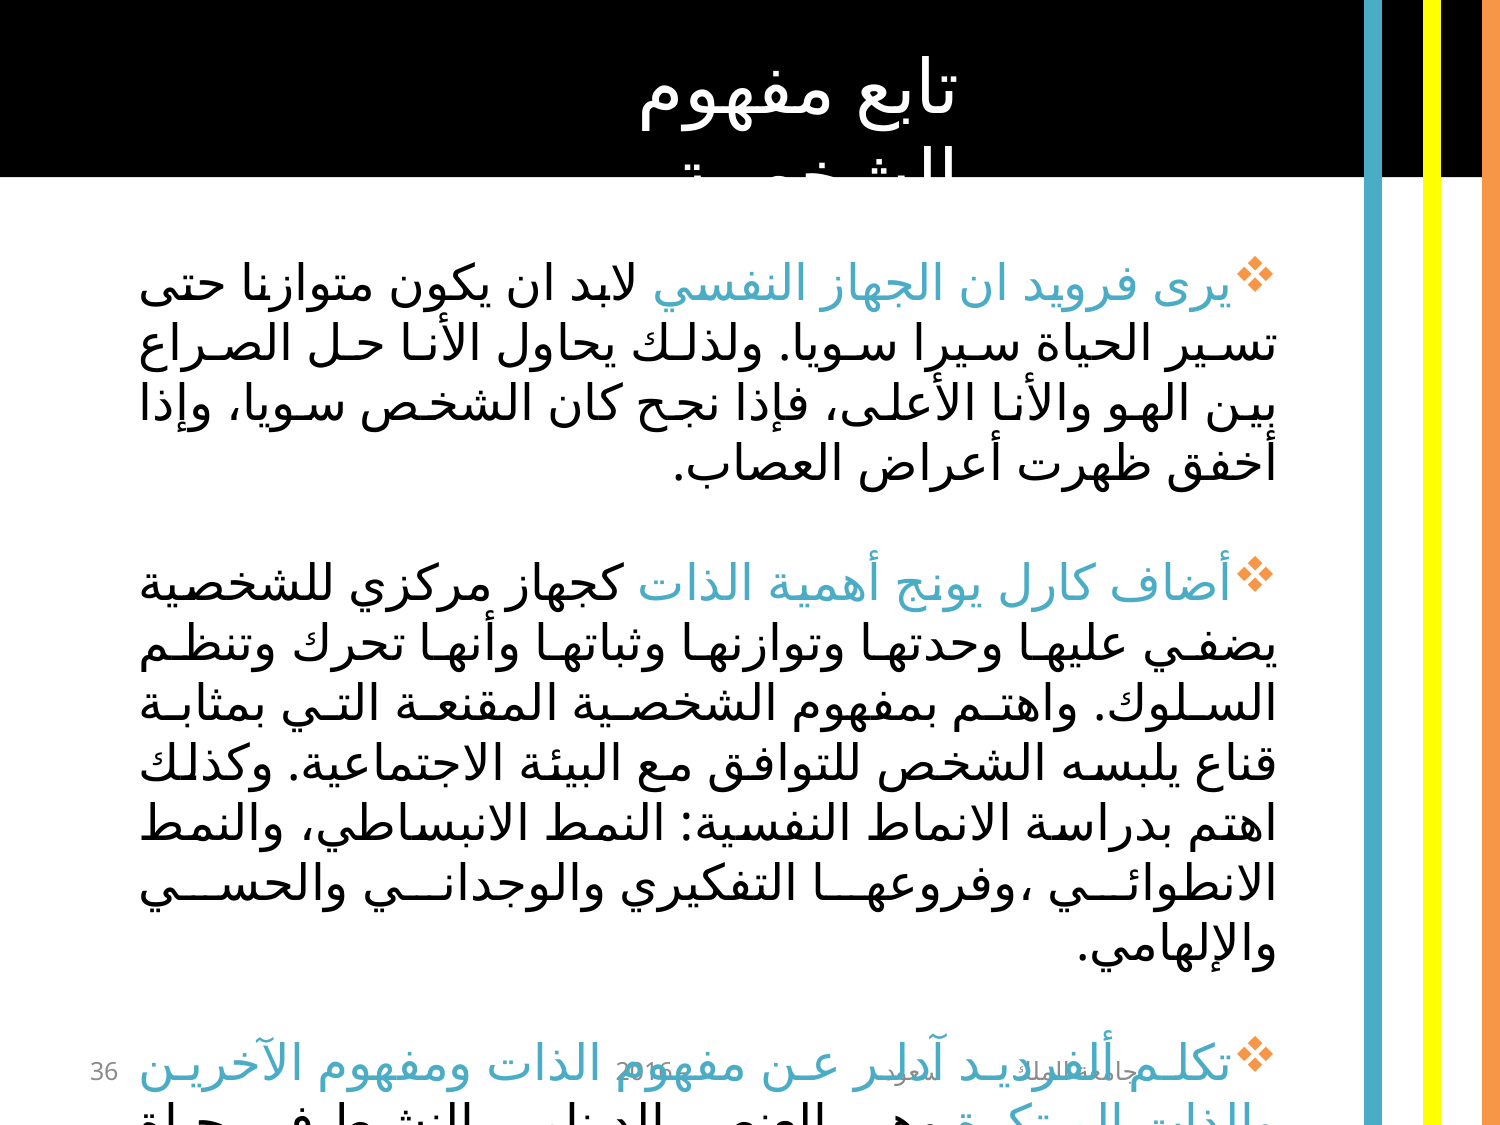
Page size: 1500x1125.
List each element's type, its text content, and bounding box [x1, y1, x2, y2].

text_box [1384, 0, 1421, 179]
text_box يرى فرويد ان الجهاز النفسي لابد ان يكون متوازنا حتى تسير الحياة سيرا سويا. ولذلك يحاول الأنا حل الصراع بين الهو والأنا الأعلى، فإذا نجح كان الشخص سويا، وإذا أخفق ظهرت أعراض العصاب. أضاف كارل يونج أهمية الذات كجهاز مركزي للشخصية يضفي عليها وحدتها وتوازنها وثباتها وأنها تحرك وتنظم السلوك. واهتم بمفهوم الشخصية المقنعة التي بمثابة قناع يلبسه الشخص للتوافق مع البيئة الاجتماعية. وكذلك اهتم بدراسة الانماط النفسية: النمط الانبساطي، والنمط الانطوائي ،وفروعها التفكيري والوجداني والحسي والإلهامي. تكلم ألفرديد آدلر عن مفهوم الذات ومفهوم الآخرين والذات المبتكرة وهي العنصر الدينامي النشط في حياة الشخص وتبحث عن الخبرات التي تنتهي بتحديد اسلوب حياة الشخص. [123, 243, 1294, 1125]
text_box [1443, 0, 1480, 179]
text_box [1362, 0, 1384, 1125]
text_box [1421, 0, 1443, 1125]
text_box تابع مفهوم الشخصية [348, 30, 975, 226]
text_box [1480, 0, 1500, 1125]
footer جامعة الملك سعود - 2016 [512, 1042, 988, 1103]
slide_number 36 [75, 1042, 425, 1103]
text_box [0, 0, 1362, 179]
